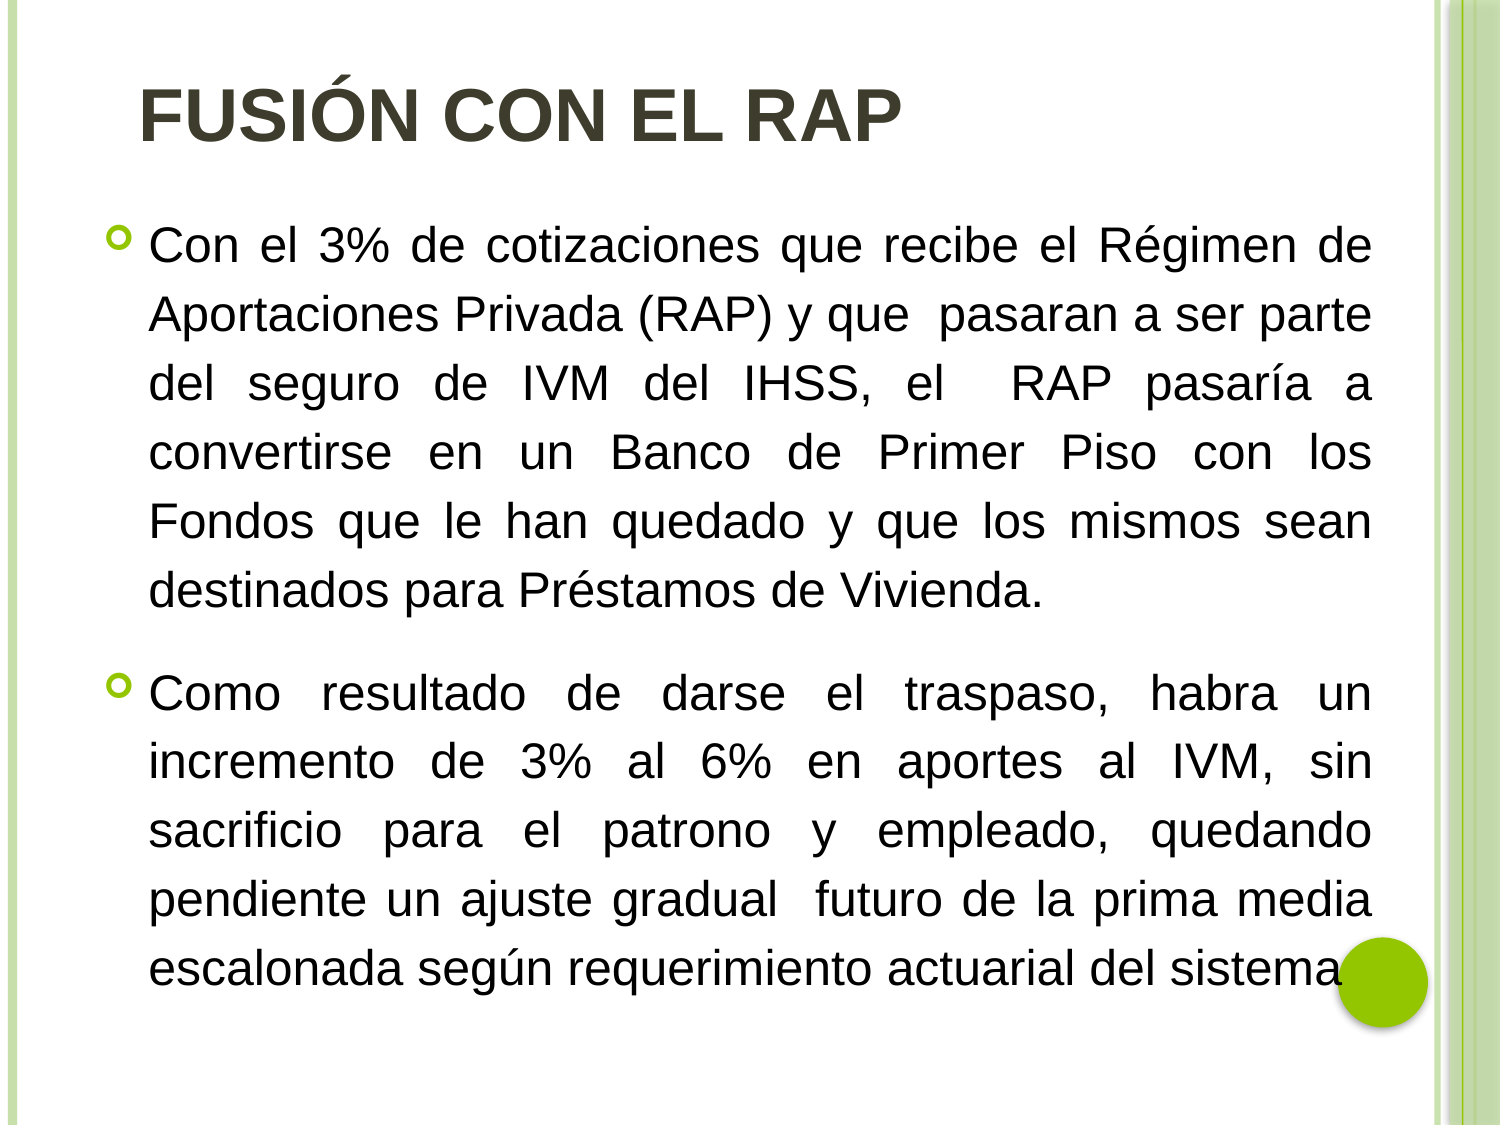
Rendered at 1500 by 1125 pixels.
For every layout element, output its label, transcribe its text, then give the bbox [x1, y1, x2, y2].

title Fusión con el rap [123, 19, 1258, 165]
list Con el 3% de cotizaciones que recibe el Régimen de Aportaciones Privada (RAP) y que pasaran a ser parte del seguro de IVM del IHSS, el RAP pasaría a convertirse en un Banco de Primer Piso con los Fondos que le han quedado y que los mismos sean destinados para Préstamos de Vivienda. Como resultado de darse el traspaso, habra un incremento de 3% al 6% en aportes al IVM, sin sacrificio para el patrono y empleado, quedando pendiente un ajuste gradual futuro de la prima media escalonada según requerimiento actuarial del sistema [88, 196, 1388, 1059]
